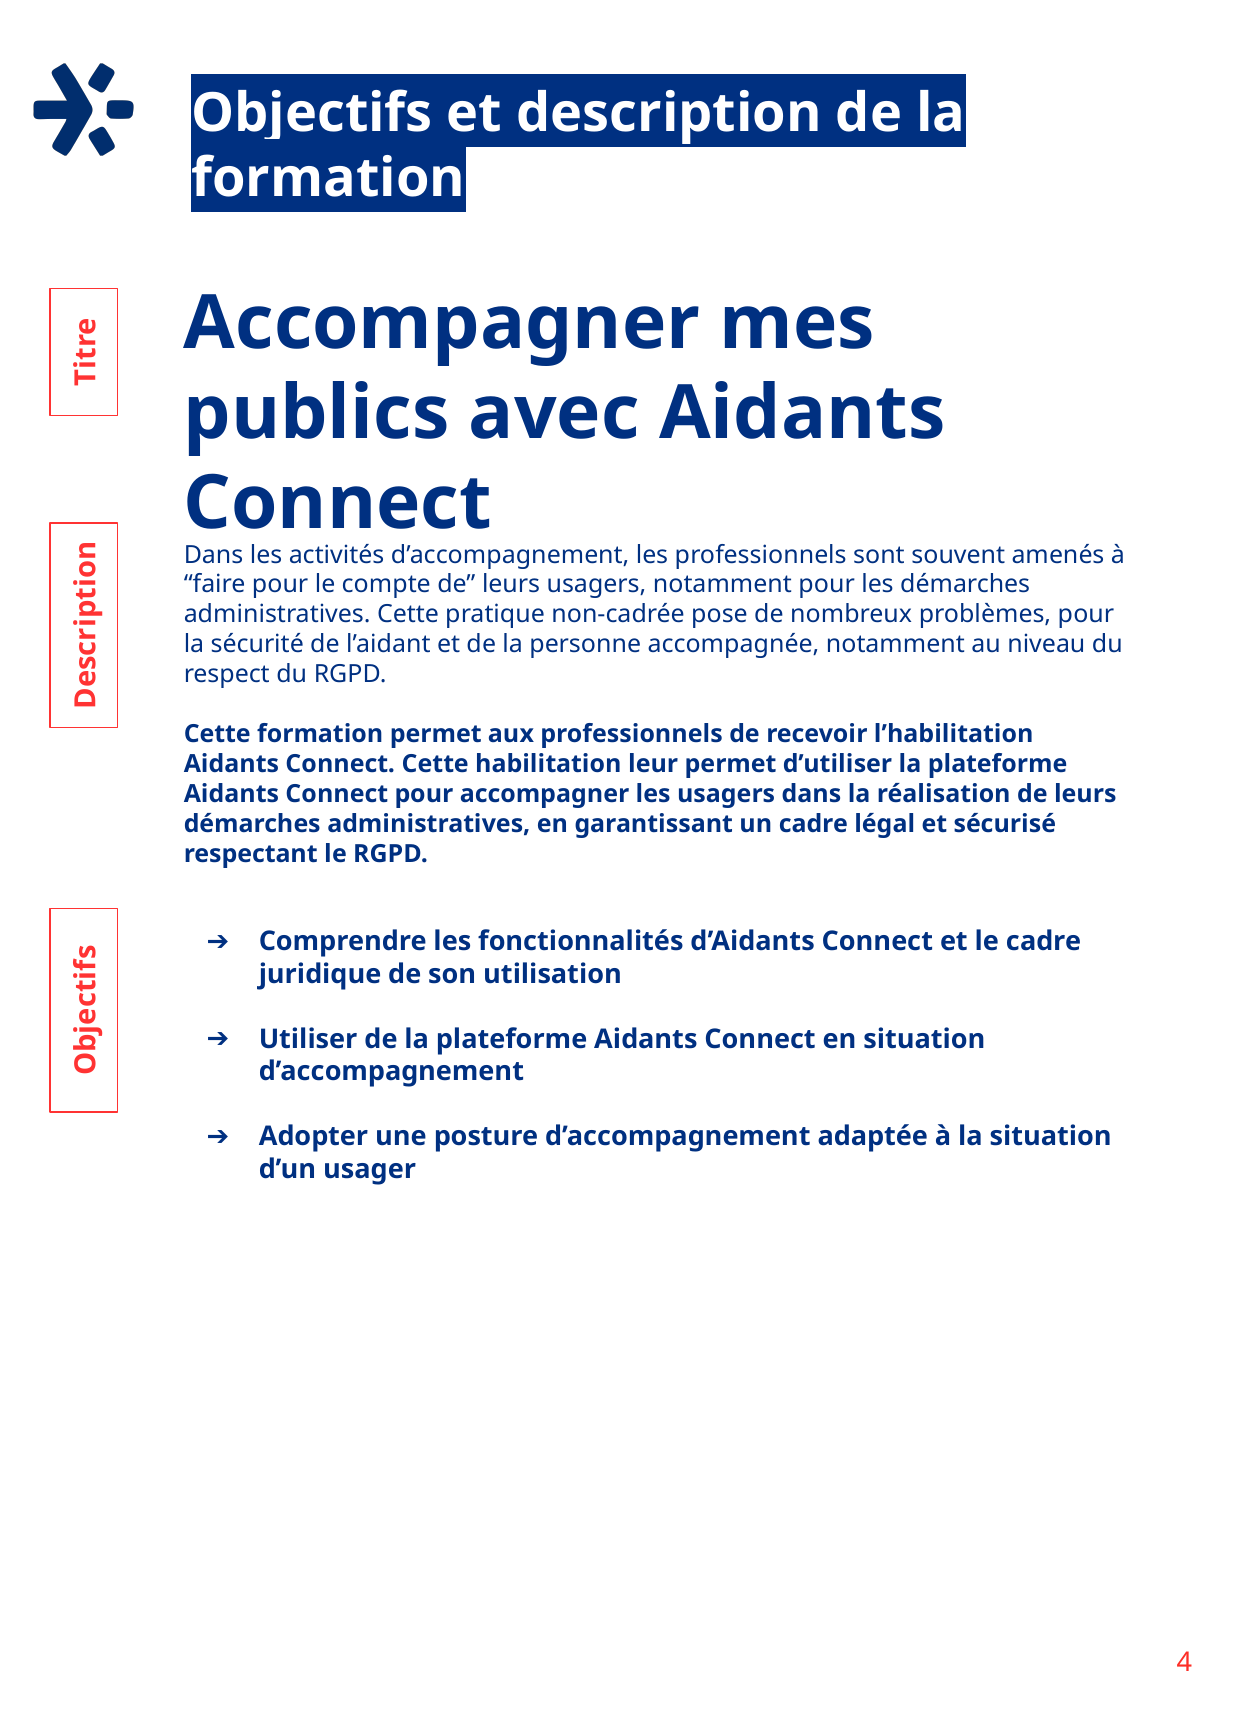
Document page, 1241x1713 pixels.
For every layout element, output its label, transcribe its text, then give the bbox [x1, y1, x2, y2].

picture [32, 61, 135, 157]
text_box Accompagner mes publics avec Aidants Connect [168, 258, 1151, 559]
text_box Objectifs [49, 908, 118, 1113]
text_box Objectifs et description de la formation [185, 71, 1241, 213]
text_box Comprendre les fonctionnalités d’Aidants Connect et le cadre juridique de son utilisation Utiliser de la plateforme Aidants Connect en situation d’accompagnement Adopter une posture d’accompagnement adaptée à la situation d’un usager [168, 908, 1151, 1199]
text_box Description [49, 523, 118, 728]
text_box Dans les activités d’accompagnement, les professionnels sont souvent amenés à “faire pour le compte de” leurs usagers, notamment pour les démarches administratives. Cette pratique non-cadrée pose de nombreux problèmes, pour la sécurité de l’aidant et de la personne accompagnée, notamment au niveau du respect du RGPD. Cette formation permet aux professionnels de recevoir l’habilitation Aidants Connect. Cette habilitation leur permet d’utiliser la plateforme Aidants Connect pour accompagner les usagers dans la réalisation de leurs démarches administratives, en garantissant un cadre légal et sécurisé respectant le RGPD. [168, 559, 1151, 883]
text_box Titre [49, 288, 118, 416]
slide_number ‹#› [1136, 1621, 1211, 1705]
